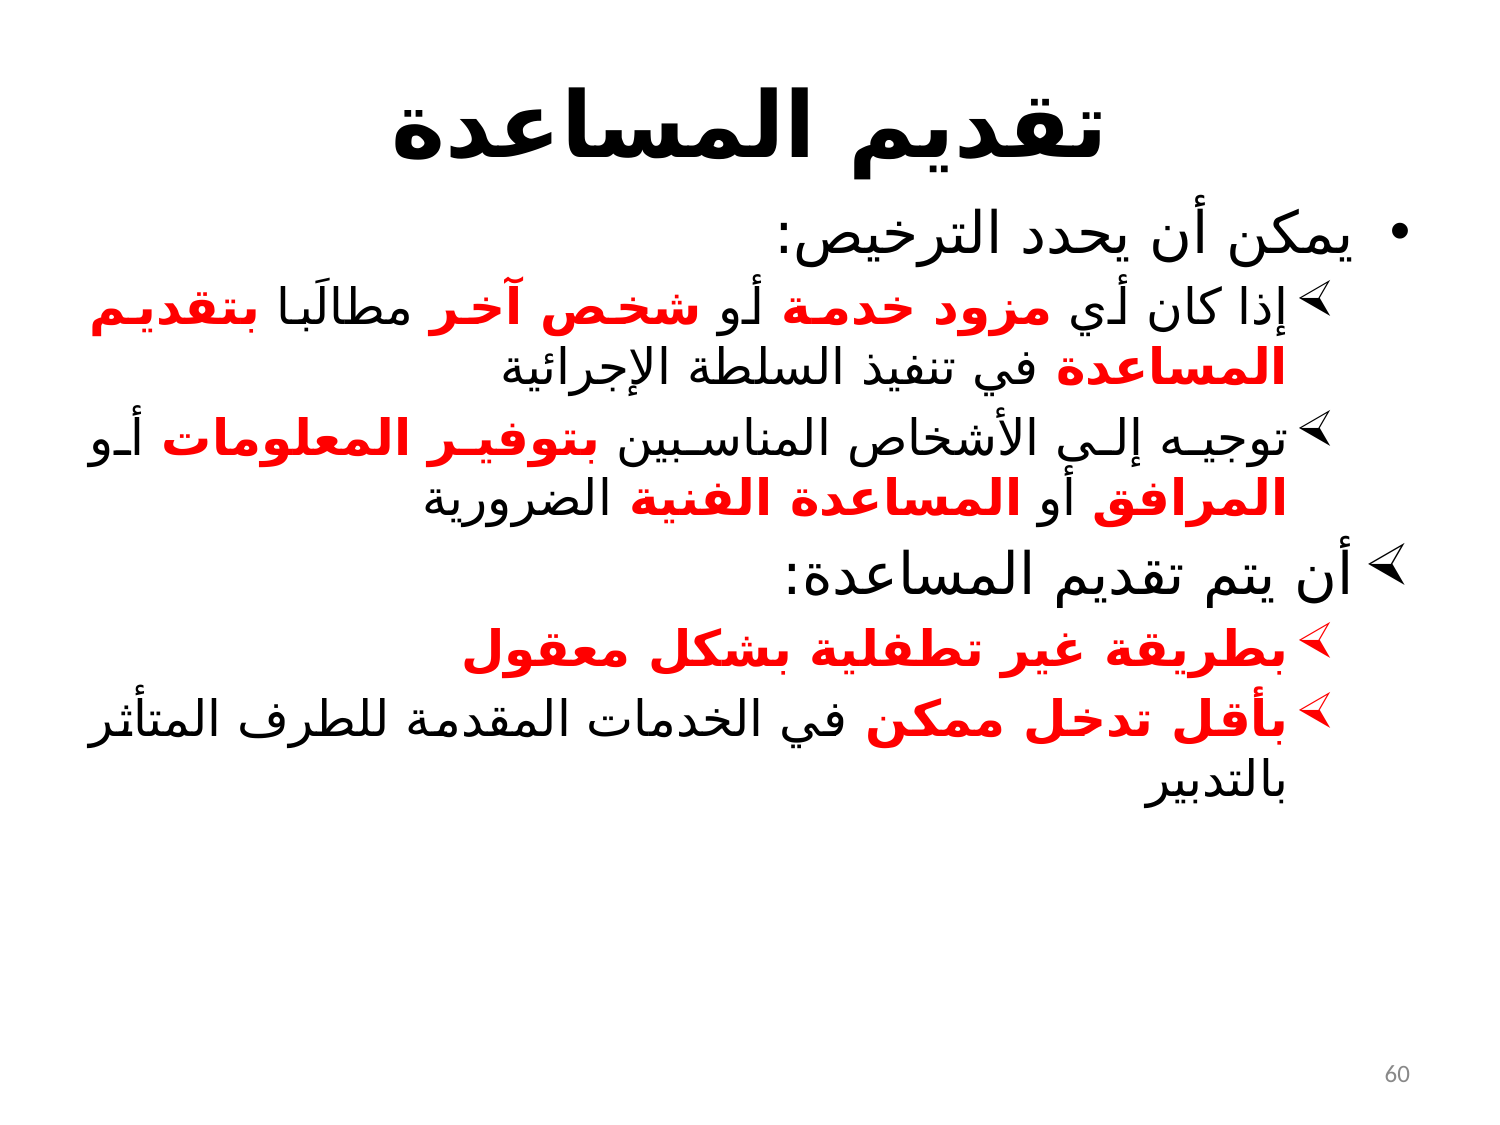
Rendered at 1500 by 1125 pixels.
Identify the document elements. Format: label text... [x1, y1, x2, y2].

title تقديم المساعدة [75, 27, 1425, 187]
text_box يمكن أن يحدد الترخيص: إذا كان أي مزود خدمة أو شخص آخر مطالَبا بتقديم المساعدة في تنفيذ السلطة الإجرائية توجيه إلى الأشخاص المناسبين بتوفير المعلومات أو المرافق أو المساعدة الفنية الضرورية أن يتم تقديم المساعدة: بطريقة غير تطفلية بشكل معقول بأقل تدخل ممكن في الخدمات المقدمة للطرف المتأثر بالتدبير [74, 187, 1425, 959]
slide_number 60 [1074, 1042, 1425, 1103]
